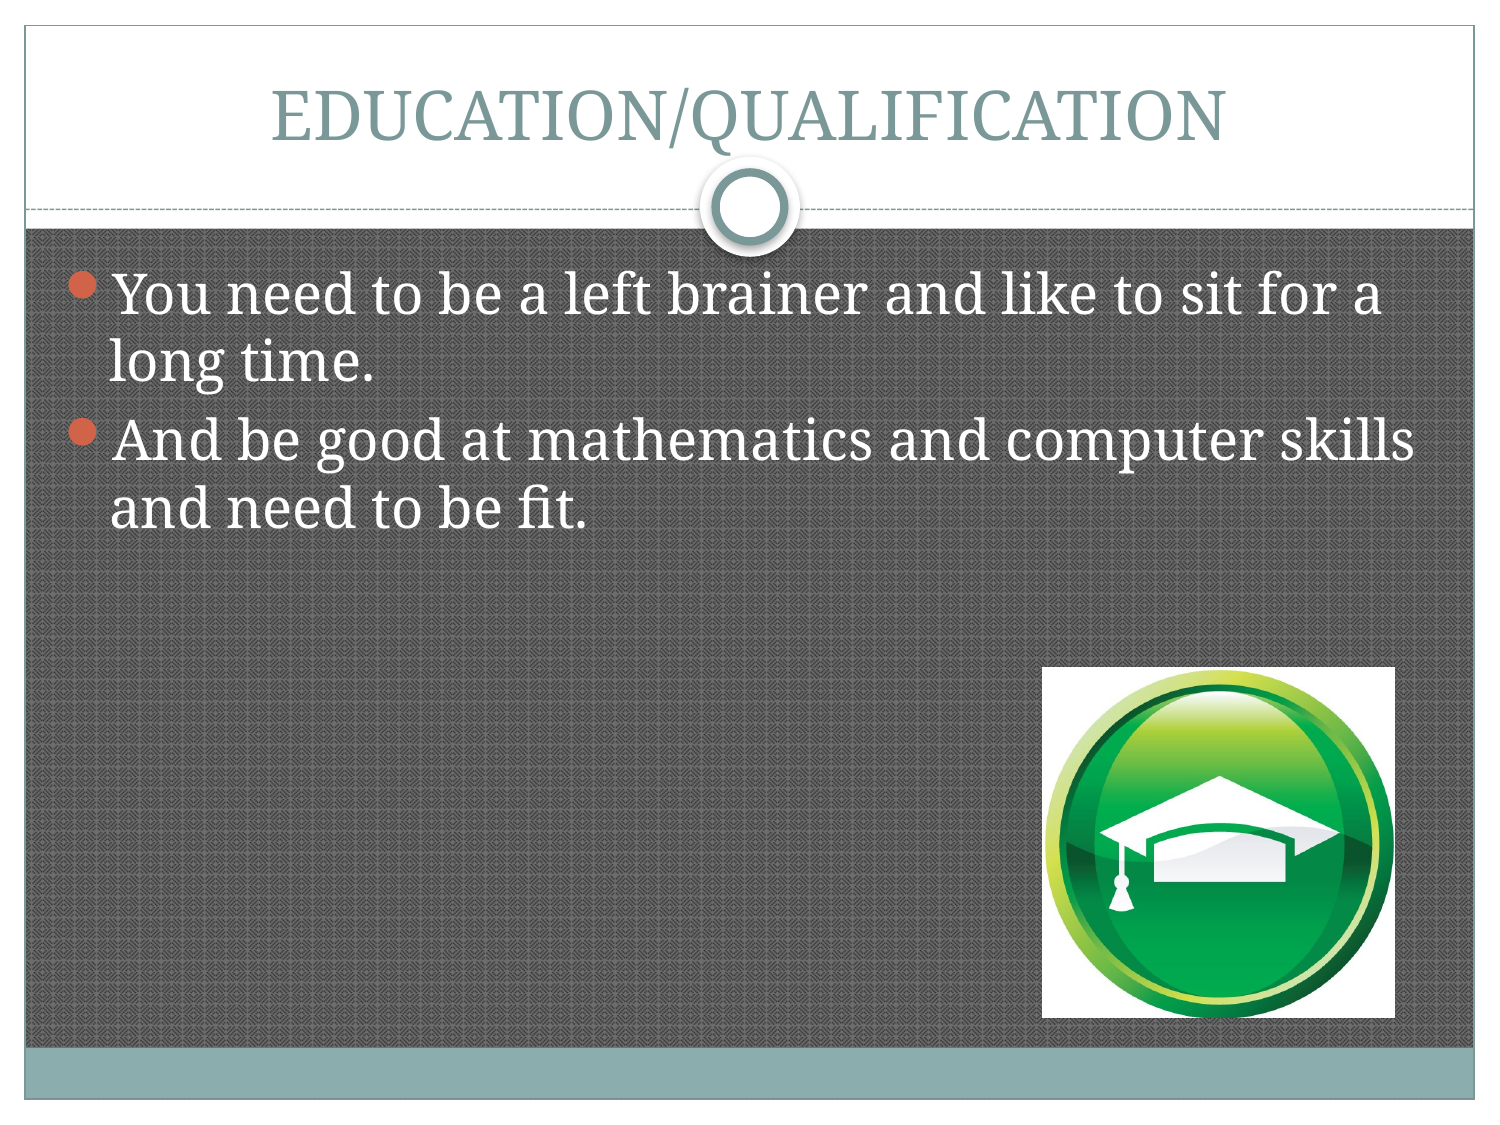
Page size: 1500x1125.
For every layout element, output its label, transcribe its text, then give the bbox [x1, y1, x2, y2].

title EDUCATION/QUALIFICATION [49, 37, 1450, 163]
picture [1042, 667, 1395, 1018]
list You need to be a left brainer and like to sit for a long time. And be good at mathematics and computer skills and need to be fit. [49, 250, 1445, 1001]
